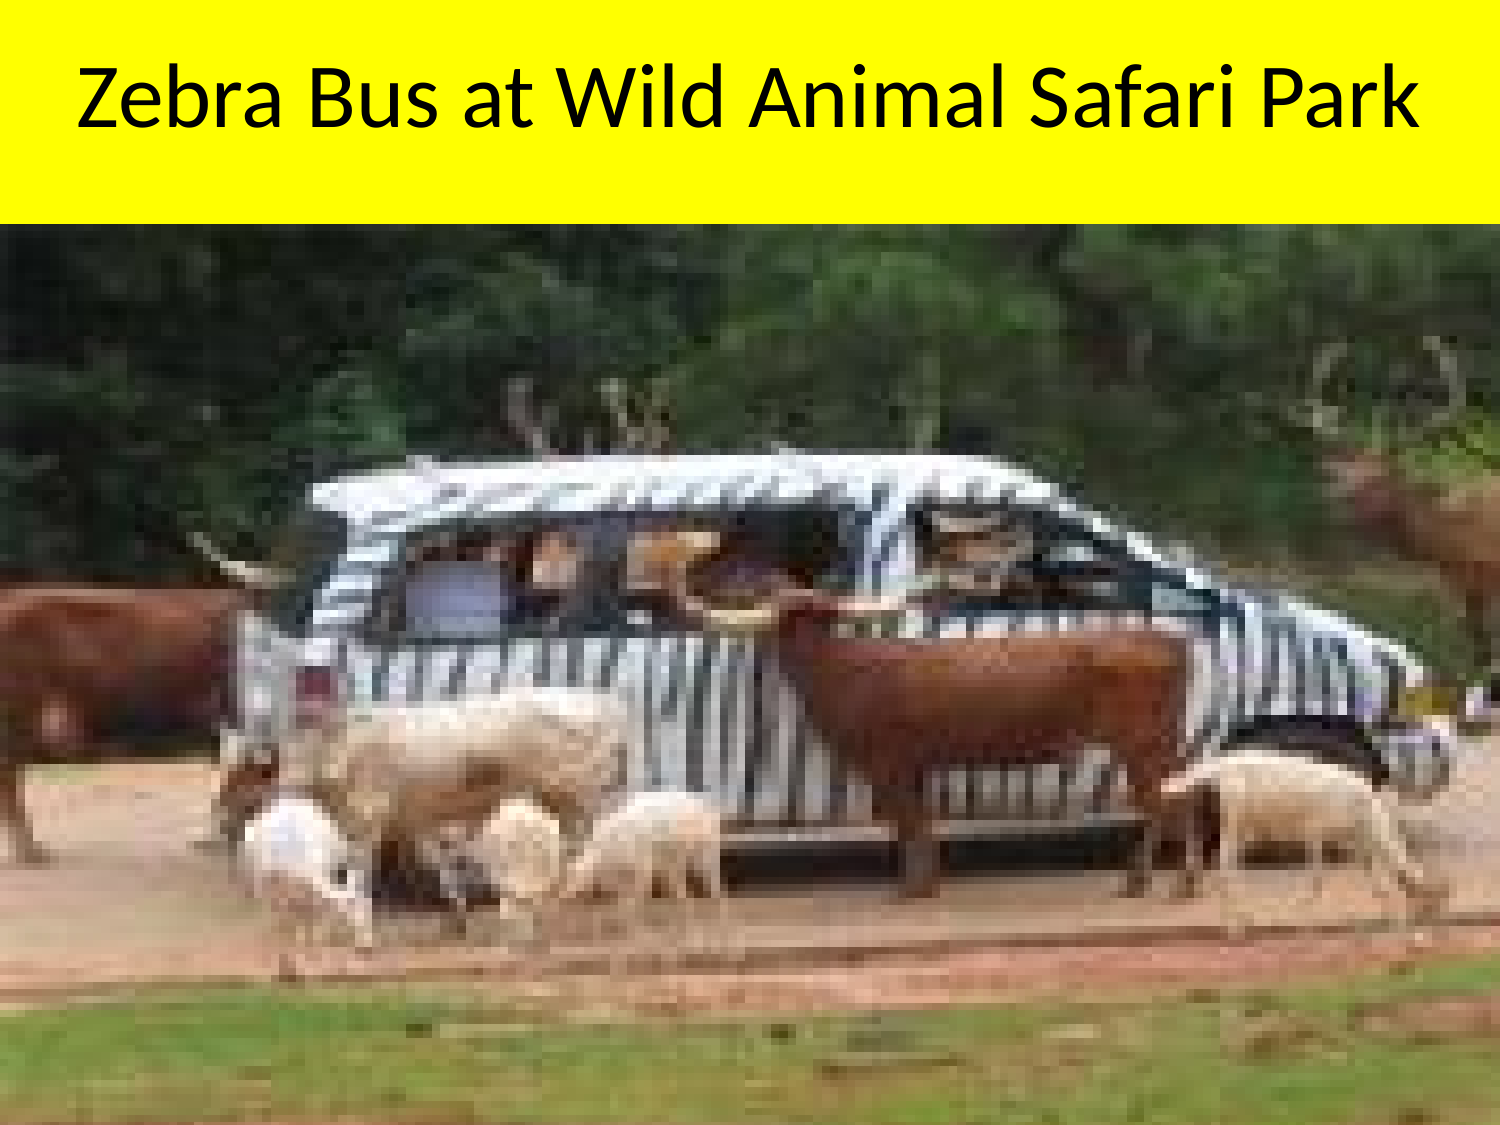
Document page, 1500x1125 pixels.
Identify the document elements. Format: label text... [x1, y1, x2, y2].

title Zebra Bus at Wild Animal Safari Park [0, 0, 1500, 224]
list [0, 224, 1500, 1125]
